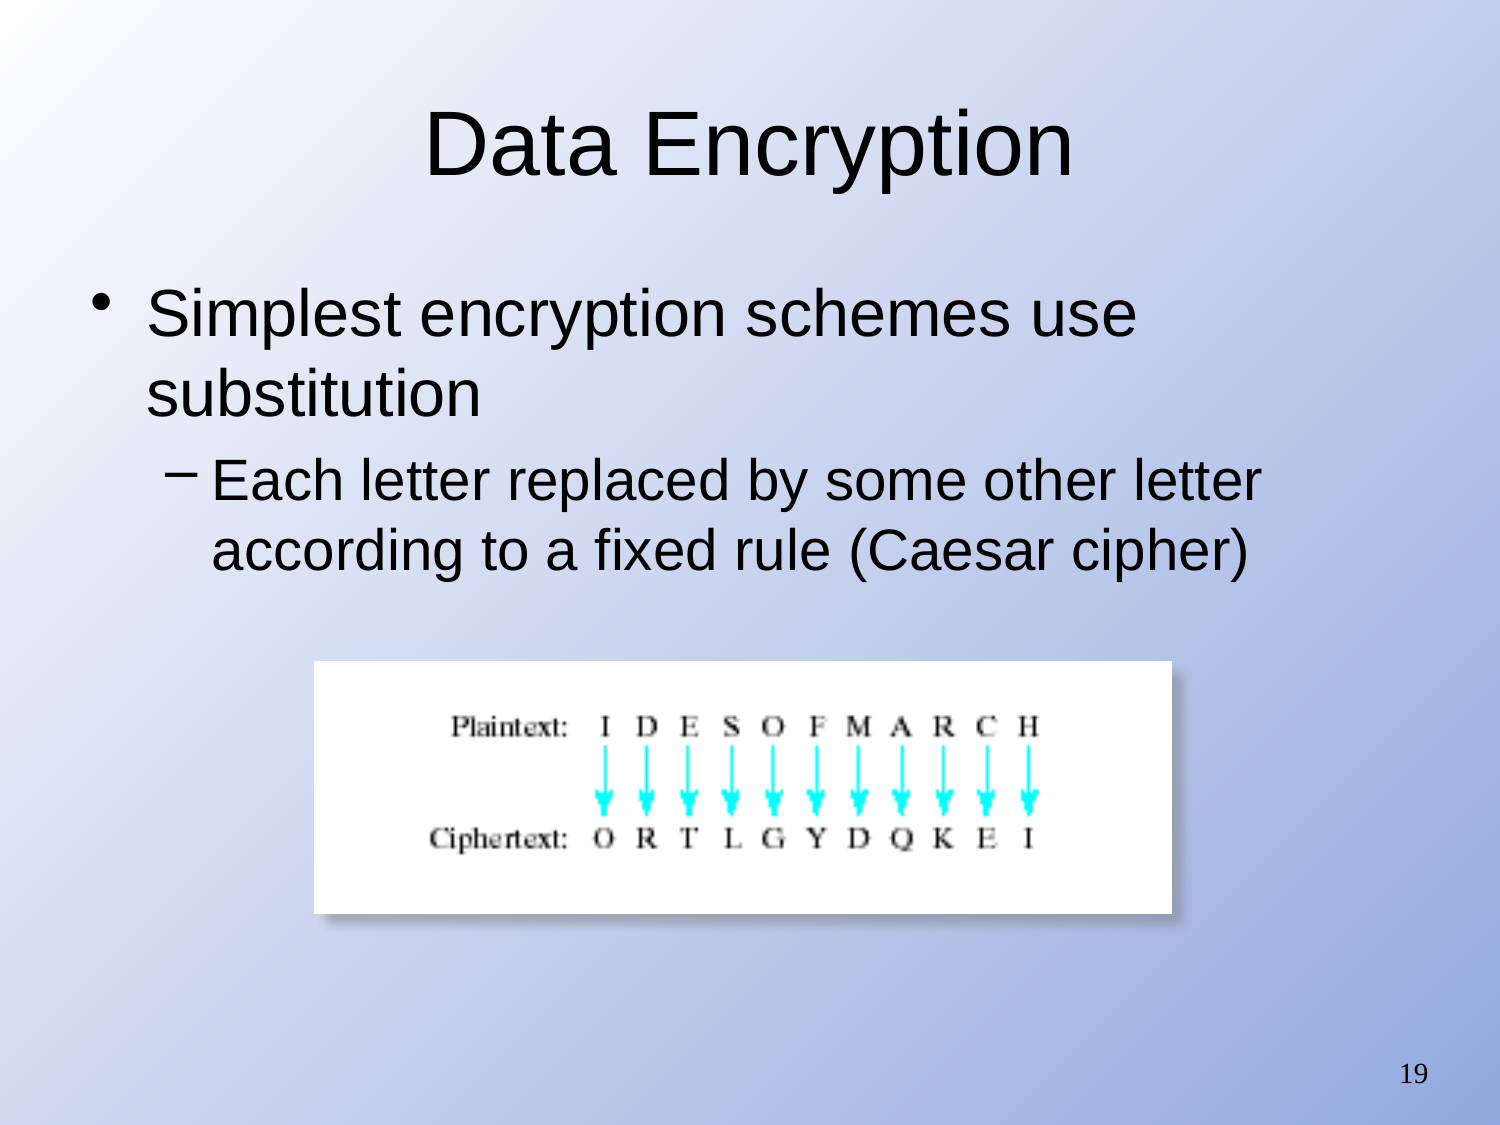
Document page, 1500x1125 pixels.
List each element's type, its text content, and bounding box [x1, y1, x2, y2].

slide_number 19 [1093, 1046, 1444, 1125]
title Data Encryption [75, 45, 1425, 233]
list Simplest encryption schemes use substitution Each letter replaced by some other letter according to a fixed rule (Caesar cipher) [75, 262, 1500, 1041]
picture [313, 660, 1172, 914]
